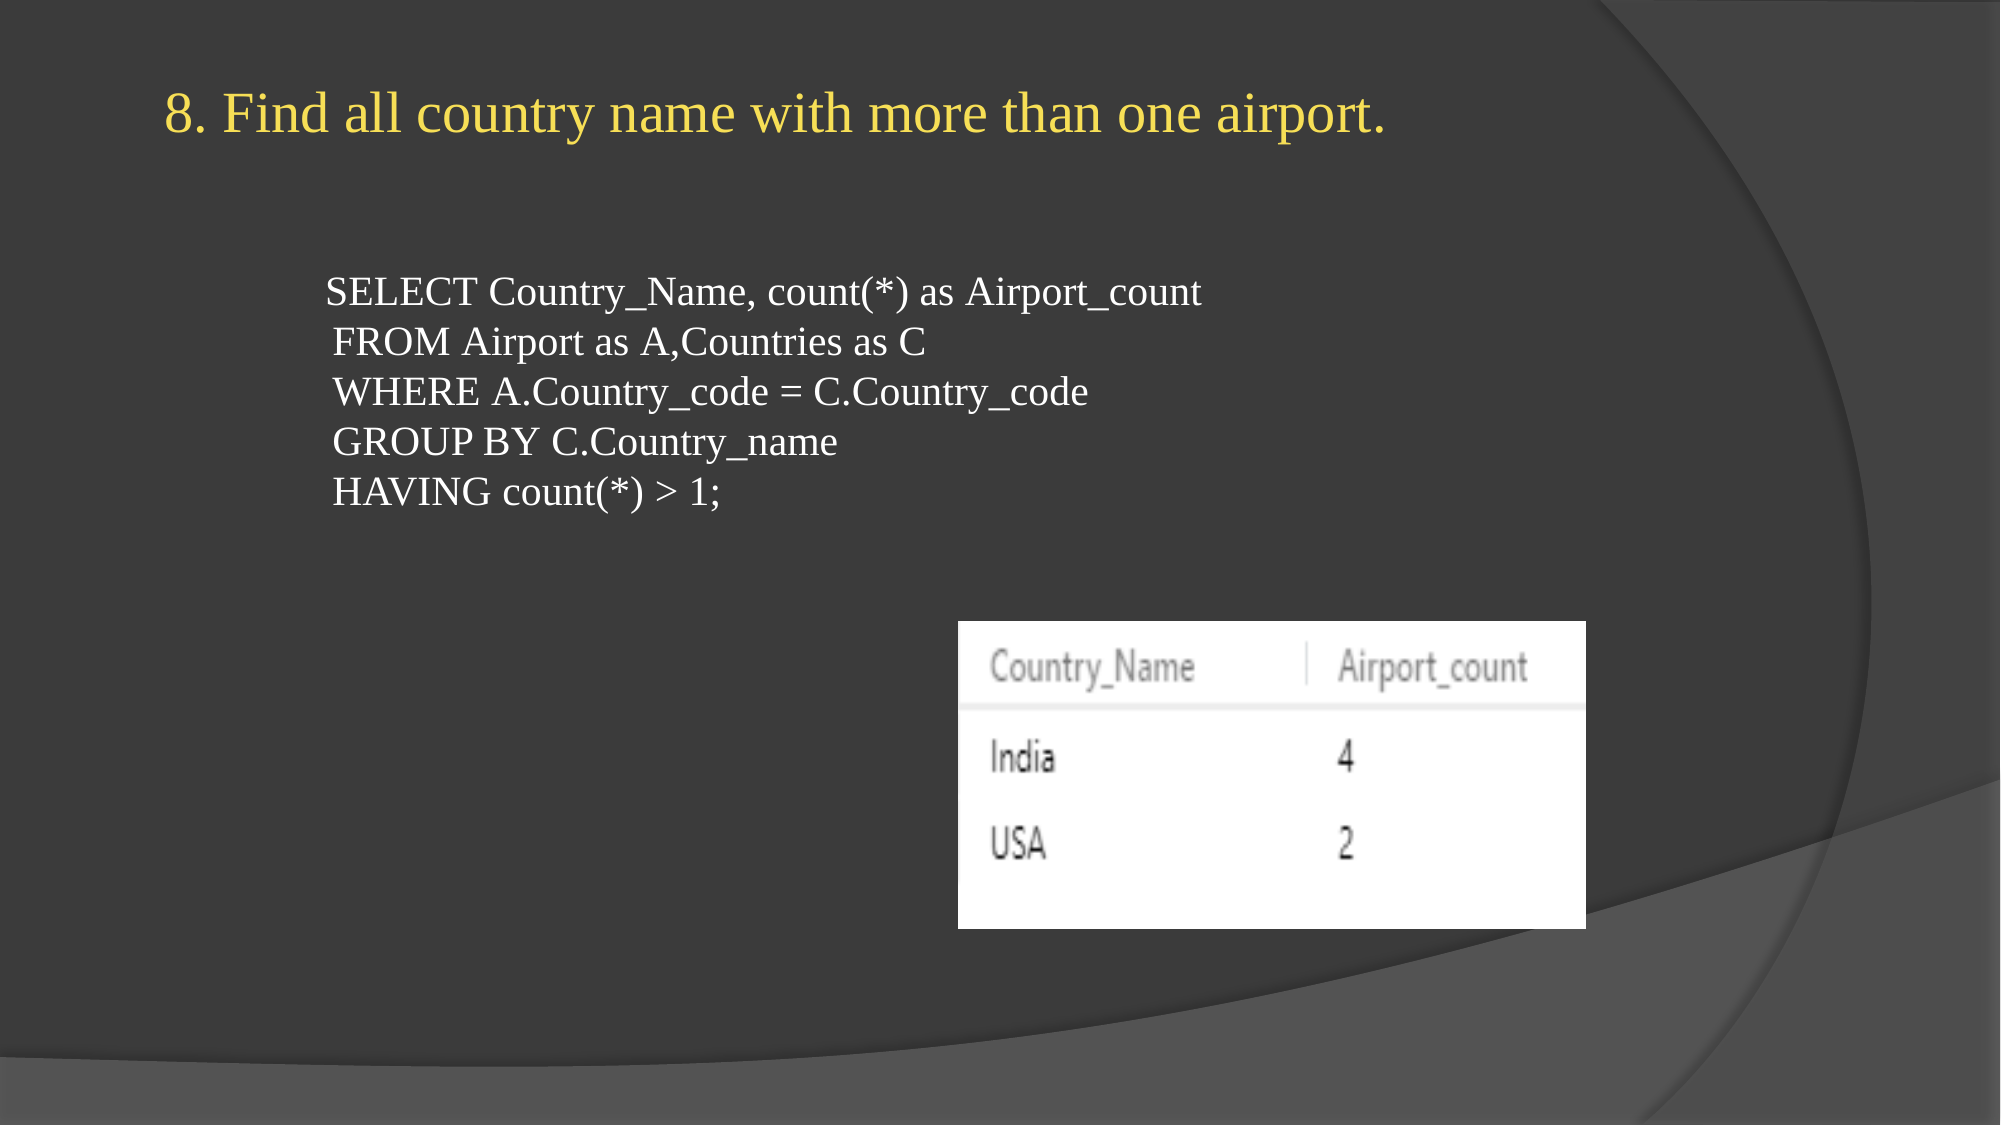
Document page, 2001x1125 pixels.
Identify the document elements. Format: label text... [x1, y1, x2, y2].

picture [958, 621, 1586, 929]
text_box 8. Find all country name with more than one airport. SELECT Country_Name, count(*) as Airport_count FROM Airport as A,Countries as C WHERE A.Country_code = C.Country_code GROUP BY C.Country_name HAVING count(*) > 1; [149, 66, 1780, 572]
